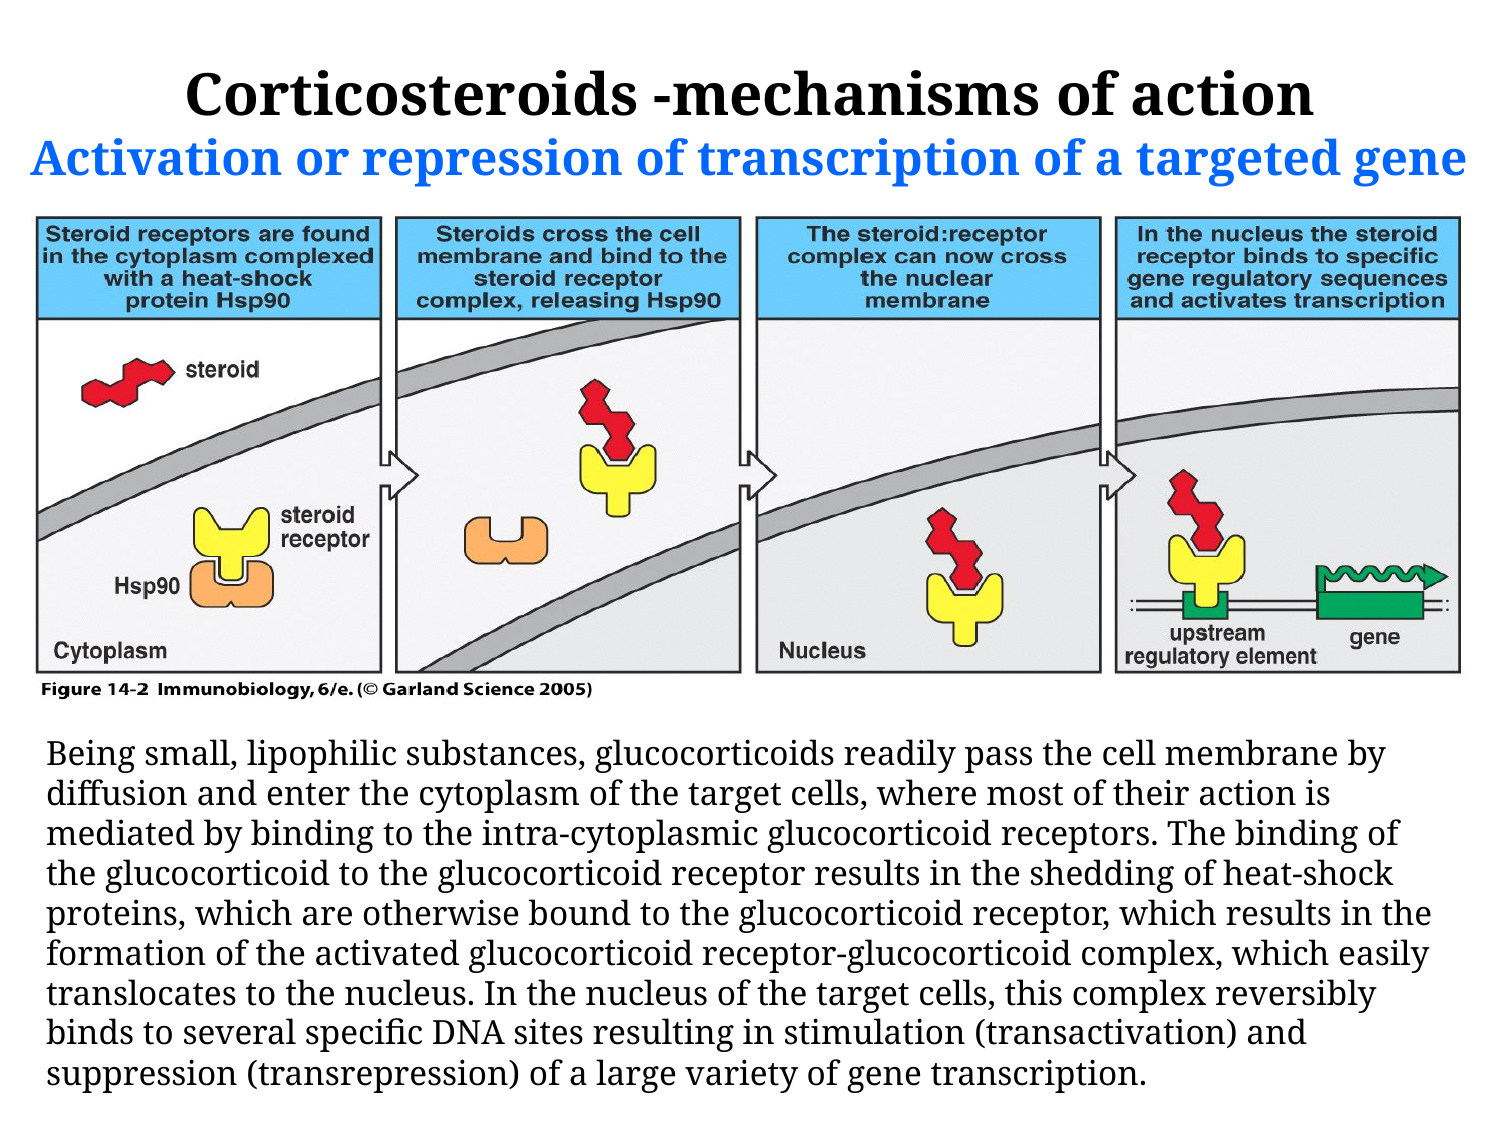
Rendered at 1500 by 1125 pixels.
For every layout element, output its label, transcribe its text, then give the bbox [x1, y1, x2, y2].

title Corticosteroids -mechanisms of action Activation or repression of transcription of a targeted gene [0, 50, 1500, 213]
picture [30, 212, 1469, 701]
text_box Being small, lipophilic substances, glucocorticoids readily pass the cell membrane by diffusion and enter the cytoplasm of the target cells, where most of their action is mediated by binding to the intra-cytoplasmic glucocorticoid receptors. The binding of the glucocorticoid to the glucocorticoid receptor results in the shedding of heat-shock proteins, which are otherwise bound to the glucocorticoid receptor, which results in the formation of the activated glucocorticoid receptor-glucocorticoid complex, which easily translocates to the nucleus. In the nucleus of the target cells, this complex reversibly binds to several specific DNA sites resulting in stimulation (transactivation) and suppression (transrepression) of a large variety of gene transcription. [31, 724, 1469, 1099]
